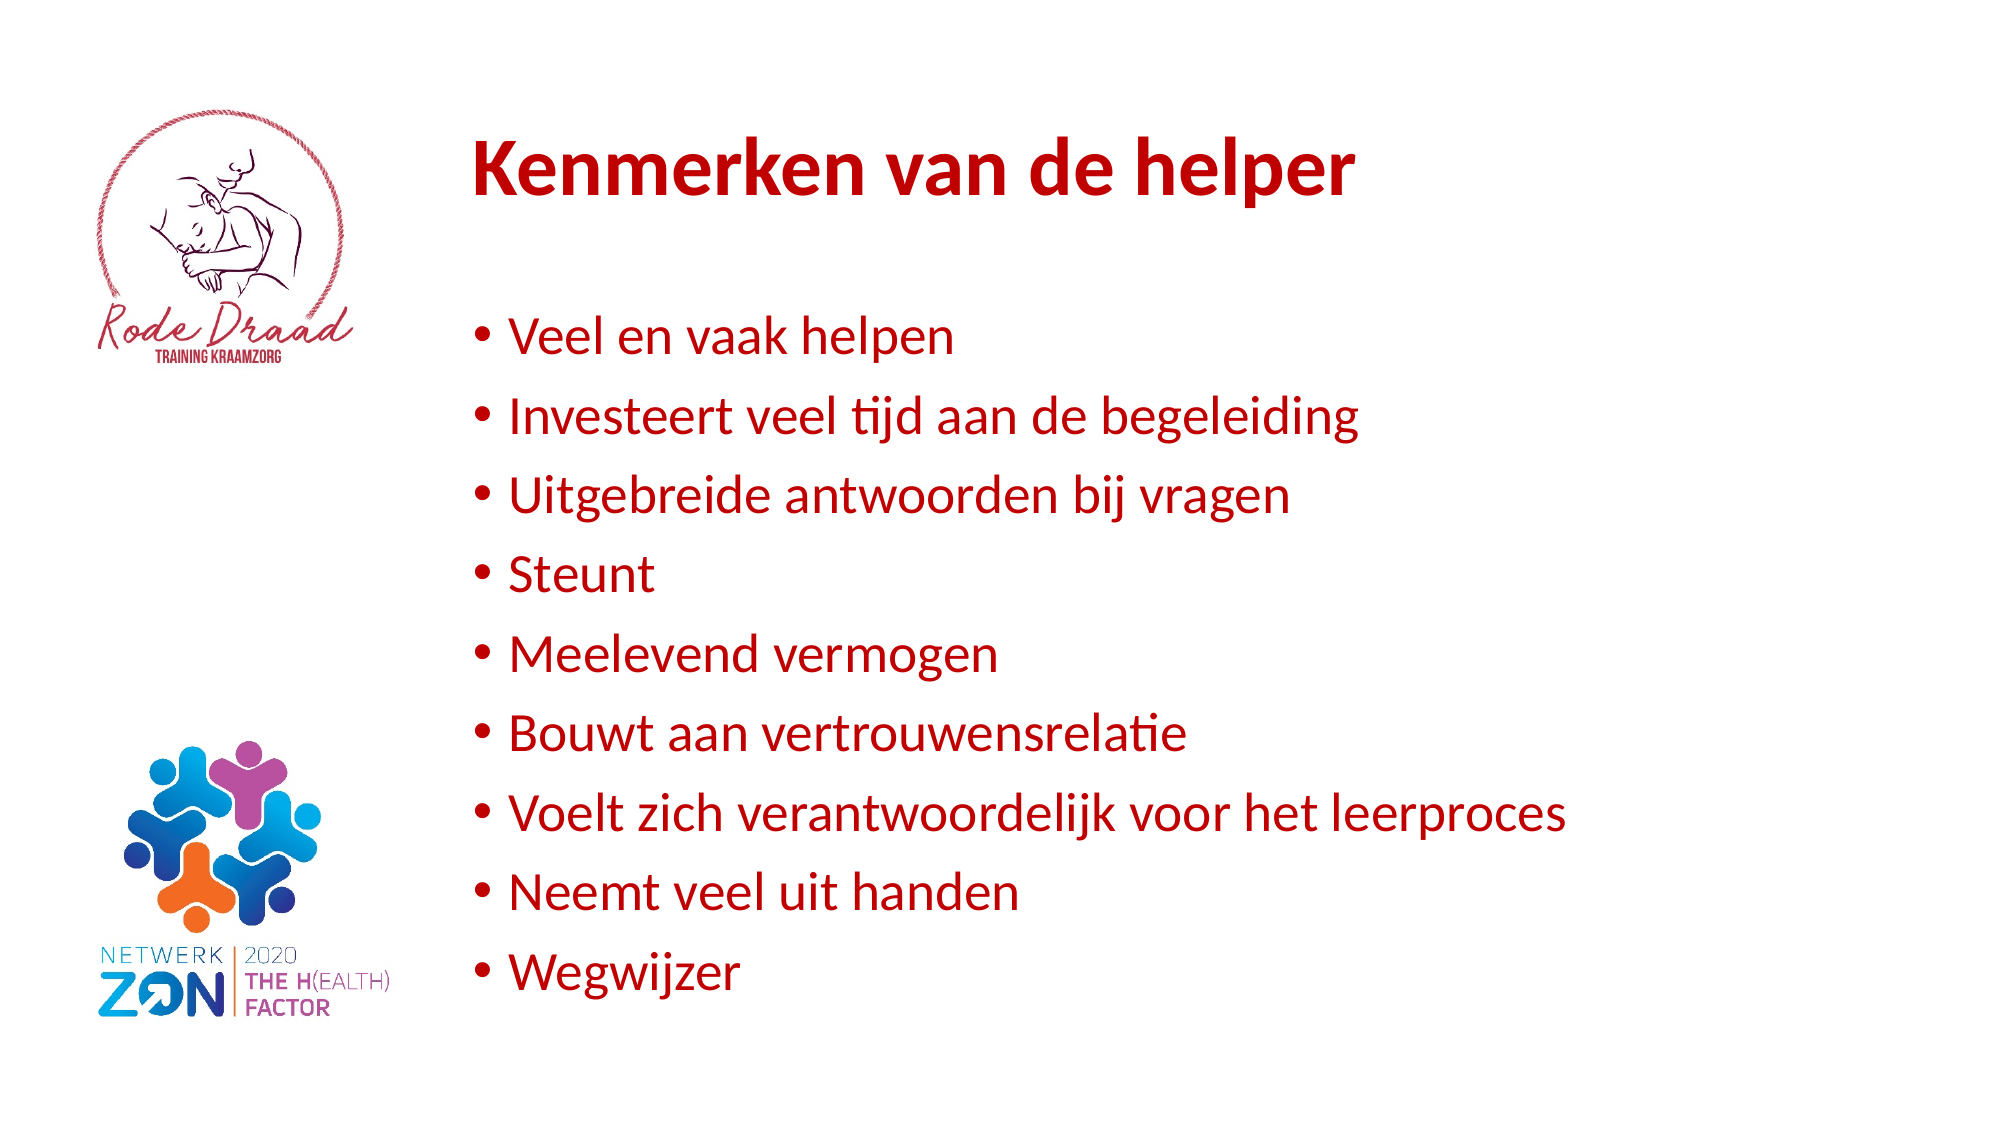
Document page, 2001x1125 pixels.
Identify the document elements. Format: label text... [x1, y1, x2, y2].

picture [0, 75, 458, 415]
title Kenmerken van de helper [457, 59, 1863, 278]
list Veel en vaak helpen Investeert veel tijd aan de begeleiding Uitgebreide antwoorden bij vragen Steunt Meelevend vermogen Bouwt aan vertrouwensrelatie Voelt zich verantwoordelijk voor het leerproces Neemt veel uit handen Wegwijzer [457, 299, 1863, 1014]
picture [44, 697, 414, 1067]
